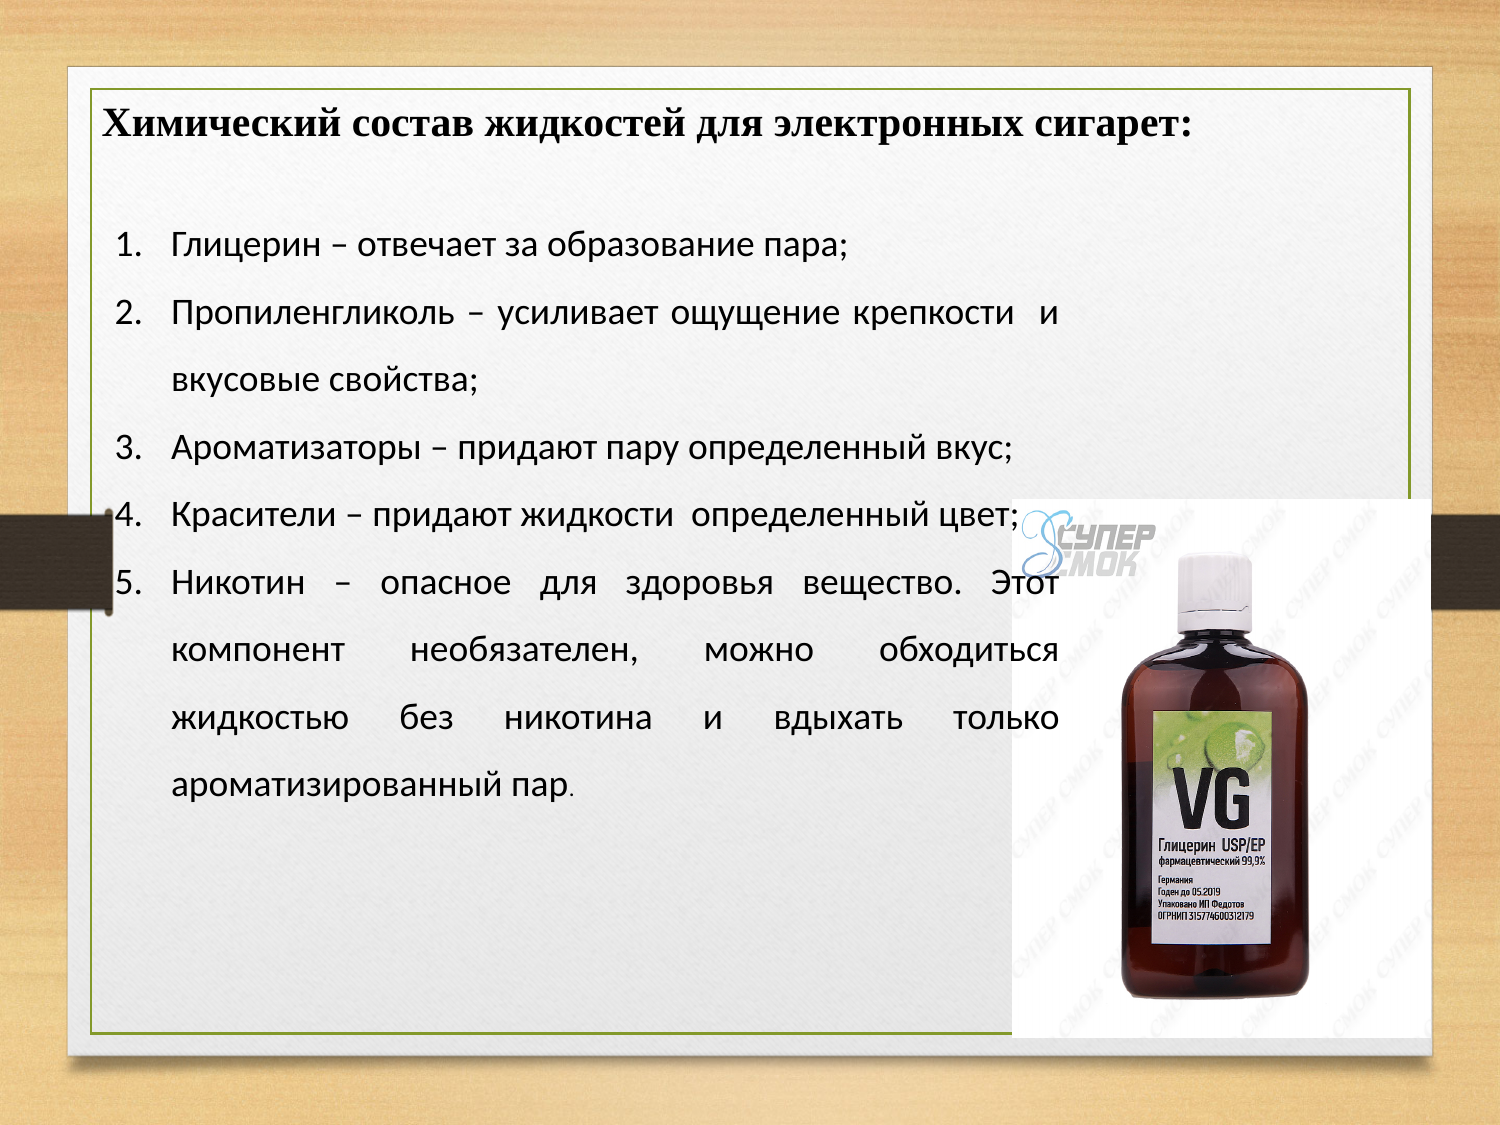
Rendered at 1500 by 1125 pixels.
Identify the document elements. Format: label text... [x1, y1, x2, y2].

text_box Химический состав жидкостей для электронных сигарет: [86, 87, 1413, 153]
text_box Глицерин – отвечает за образование пара; Пропиленгликоль – усиливает ощущение крепкости и вкусовые свойства; Ароматизаторы – придают пару определенный вкус; Красители – придают жидкости определенный цвет; Никотин – опасное для здоровья вещество. Этот компонент необязателен, можно обходиться жидкостью без никотина и вдыхать только ароматизированный пар. [99, 189, 1075, 812]
picture [0, 0, 1500, 1125]
